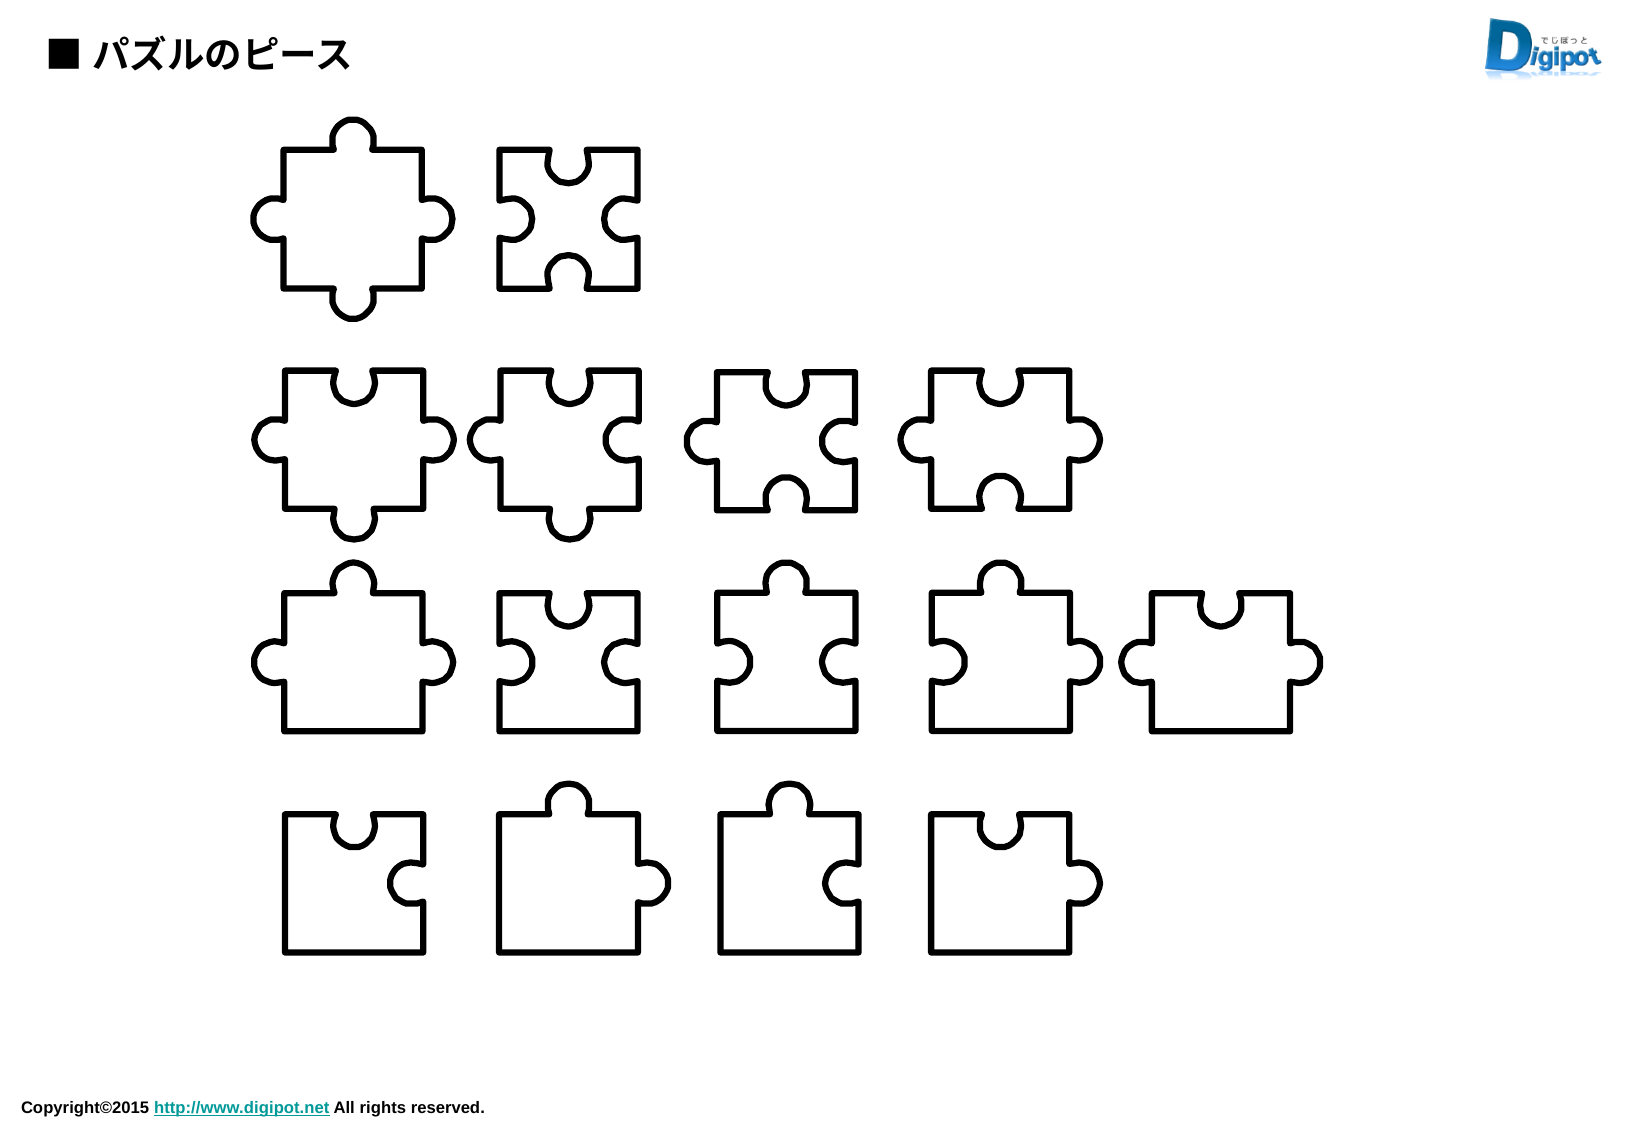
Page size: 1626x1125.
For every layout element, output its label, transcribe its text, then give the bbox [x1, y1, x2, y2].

text_box [717, 562, 856, 731]
text_box [285, 814, 424, 953]
text_box [254, 370, 454, 540]
text_box [499, 593, 638, 732]
text_box [720, 783, 859, 953]
text_box [900, 370, 1101, 509]
text_box [686, 372, 856, 511]
text_box [253, 119, 453, 319]
text_box [499, 783, 668, 953]
text_box [931, 562, 1101, 731]
text_box [1121, 593, 1321, 732]
picture [1485, 18, 1602, 82]
text_box [499, 149, 638, 289]
text_box [254, 562, 454, 732]
text_box [931, 814, 1101, 953]
text_box ■パズルのピース [31, 23, 368, 84]
text_box [469, 370, 639, 540]
